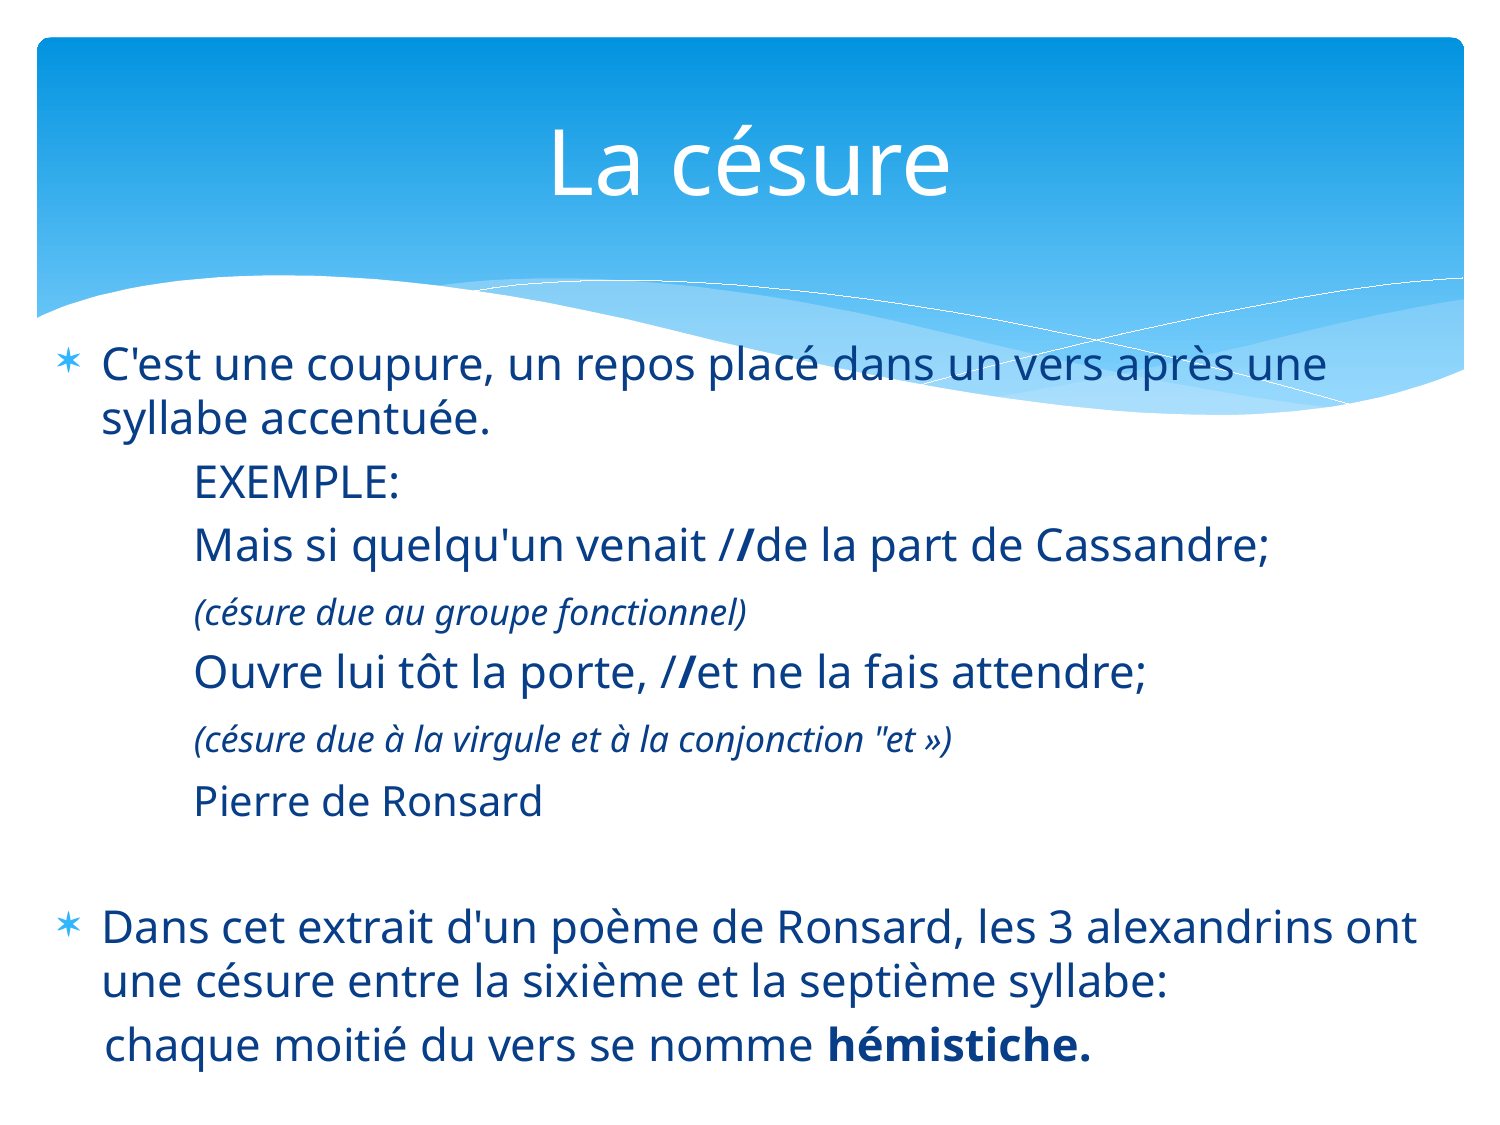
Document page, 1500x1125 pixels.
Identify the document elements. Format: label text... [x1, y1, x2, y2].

title La césure [75, 55, 1425, 261]
list C'est une coupure, un repos placé dans un vers après une syllabe accentuée. EXEMPLE: Mais si quelqu'un venait //de la part de Cassandre; (césure due au groupe fonctionnel) Ouvre lui tôt la porte, //et ne la fais attendre; (césure due à la virgule et à la conjonction "et ») Pierre de Ronsard Dans cet extrait d'un poème de Ronsard, les 3 alexandrins ont une césure entre la sixième et la septième syllabe: chaque moitié du vers se nomme hémistiche. [42, 327, 1457, 1082]
